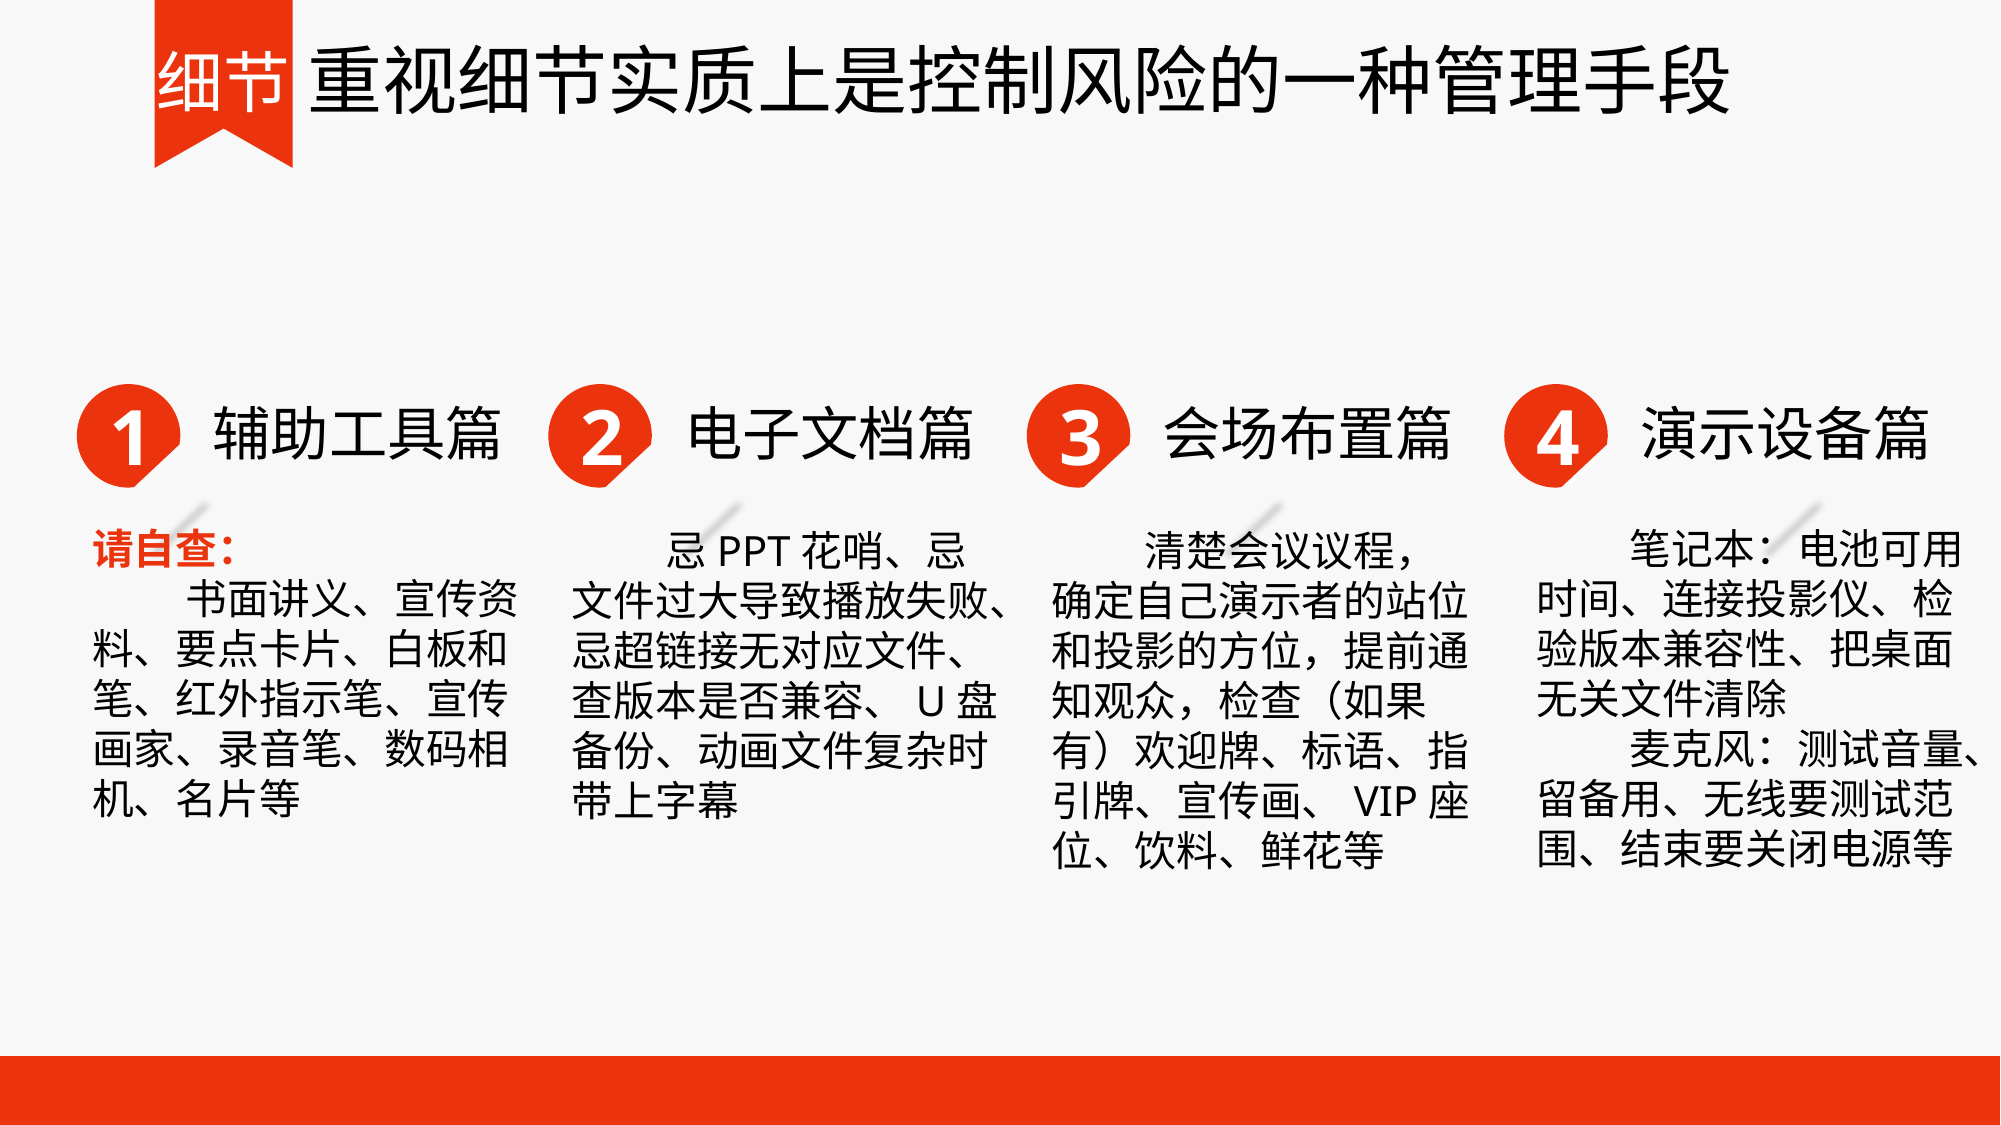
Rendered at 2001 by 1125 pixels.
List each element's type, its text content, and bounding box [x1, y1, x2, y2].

text_box 忌PPT花哨、忌文件过大导致播放失败、忌超链接无对应文件、查版本是否兼容、U盘备份、动画文件复杂时带上字幕 [560, 581, 1014, 833]
picture [0, 0, 2001, 1125]
text_box [0, 1055, 2000, 1125]
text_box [1027, 381, 1486, 887]
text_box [141, 0, 320, 168]
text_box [77, 381, 560, 834]
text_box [1505, 381, 1980, 884]
text_box 重视细节实质上是控制风险的一种管理手段 [292, 0, 1763, 191]
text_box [549, 381, 1025, 581]
